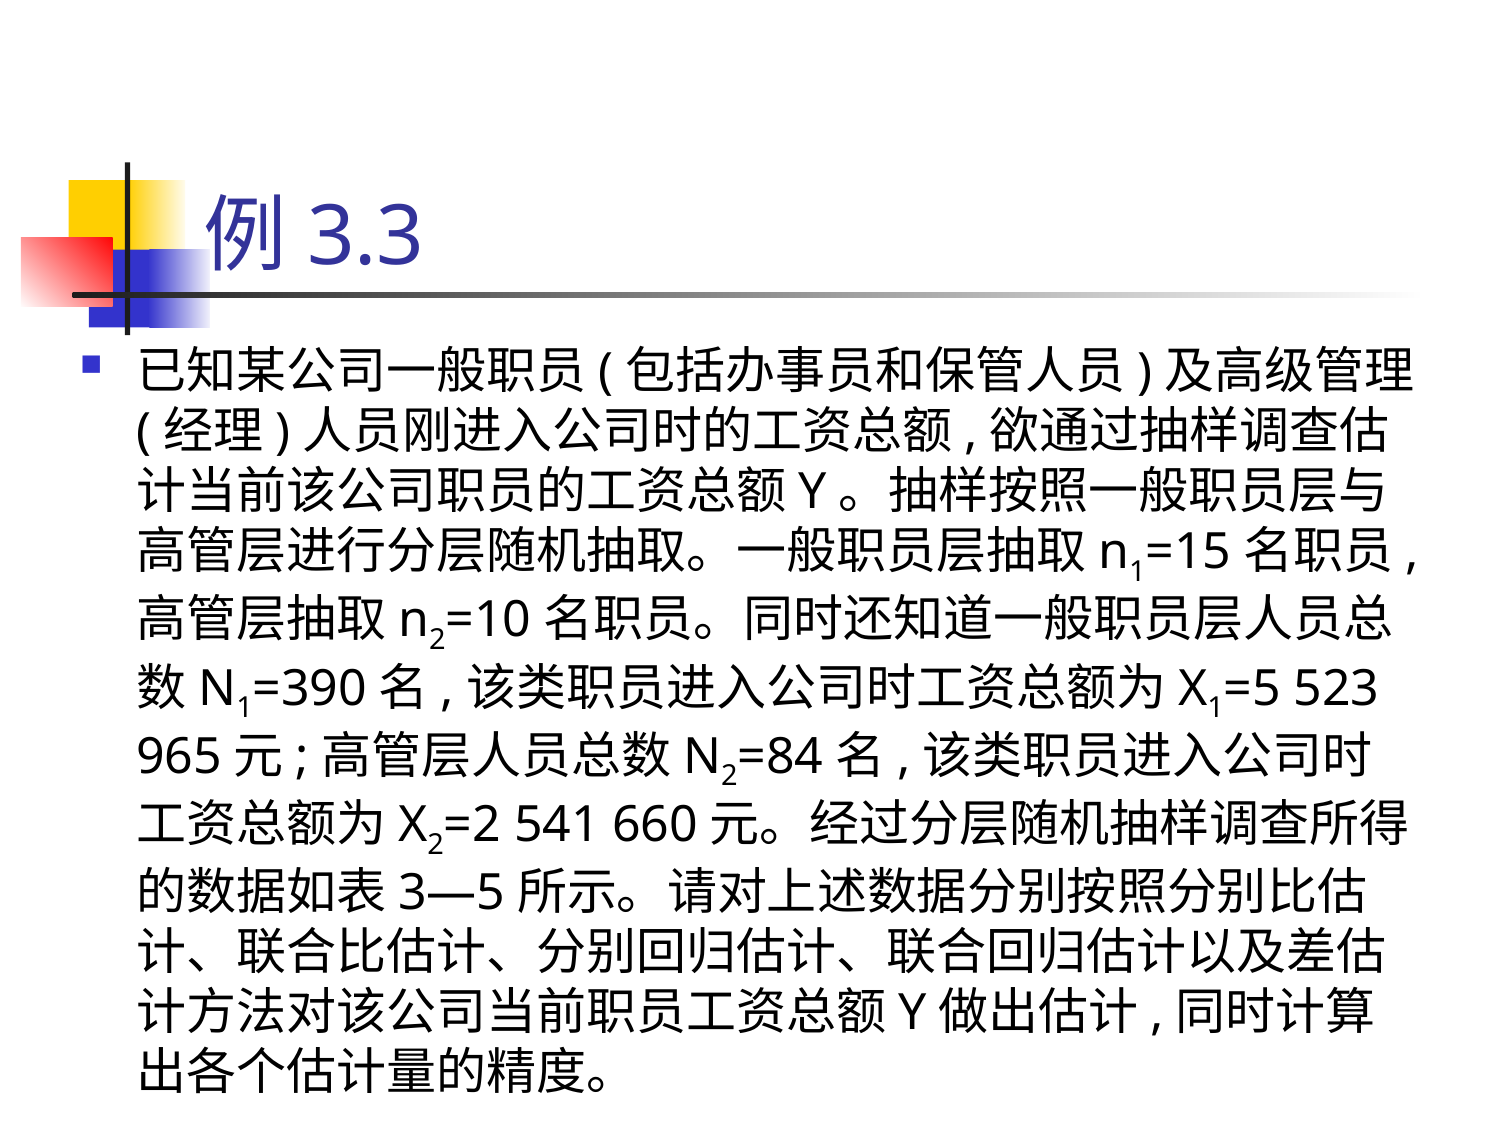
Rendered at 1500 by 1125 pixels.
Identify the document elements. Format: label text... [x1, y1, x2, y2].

title 例3.3 [188, 101, 1468, 289]
list 已知某公司一般职员(包括办事员和保管人员)及高级管理(经理)人员刚进入公司时的工资总额,欲通过抽样调查估计当前该公司职员的工资总额Y。抽样按照一般职员层与高管层进行分层随机抽取。一般职员层抽取n1=15名职员,高管层抽取n2=10名职员。同时还知道一般职员层人员总数N1=390名,该类职员进入公司时工资总额为X1=5 523 965元;高管层人员总数N2=84名,该类职员进入公司时工资总额为X2=2 541 660元。经过分层随机抽样调查所得的数据如表3—5所示。请对上述数据分别按照分别比估计、联合比估计、分别回归估计、联合回归估计以及差估计方法对该公司当前职员工资总额Y做出估计,同时计算出各个估计量的精度。 [64, 330, 1436, 1071]
